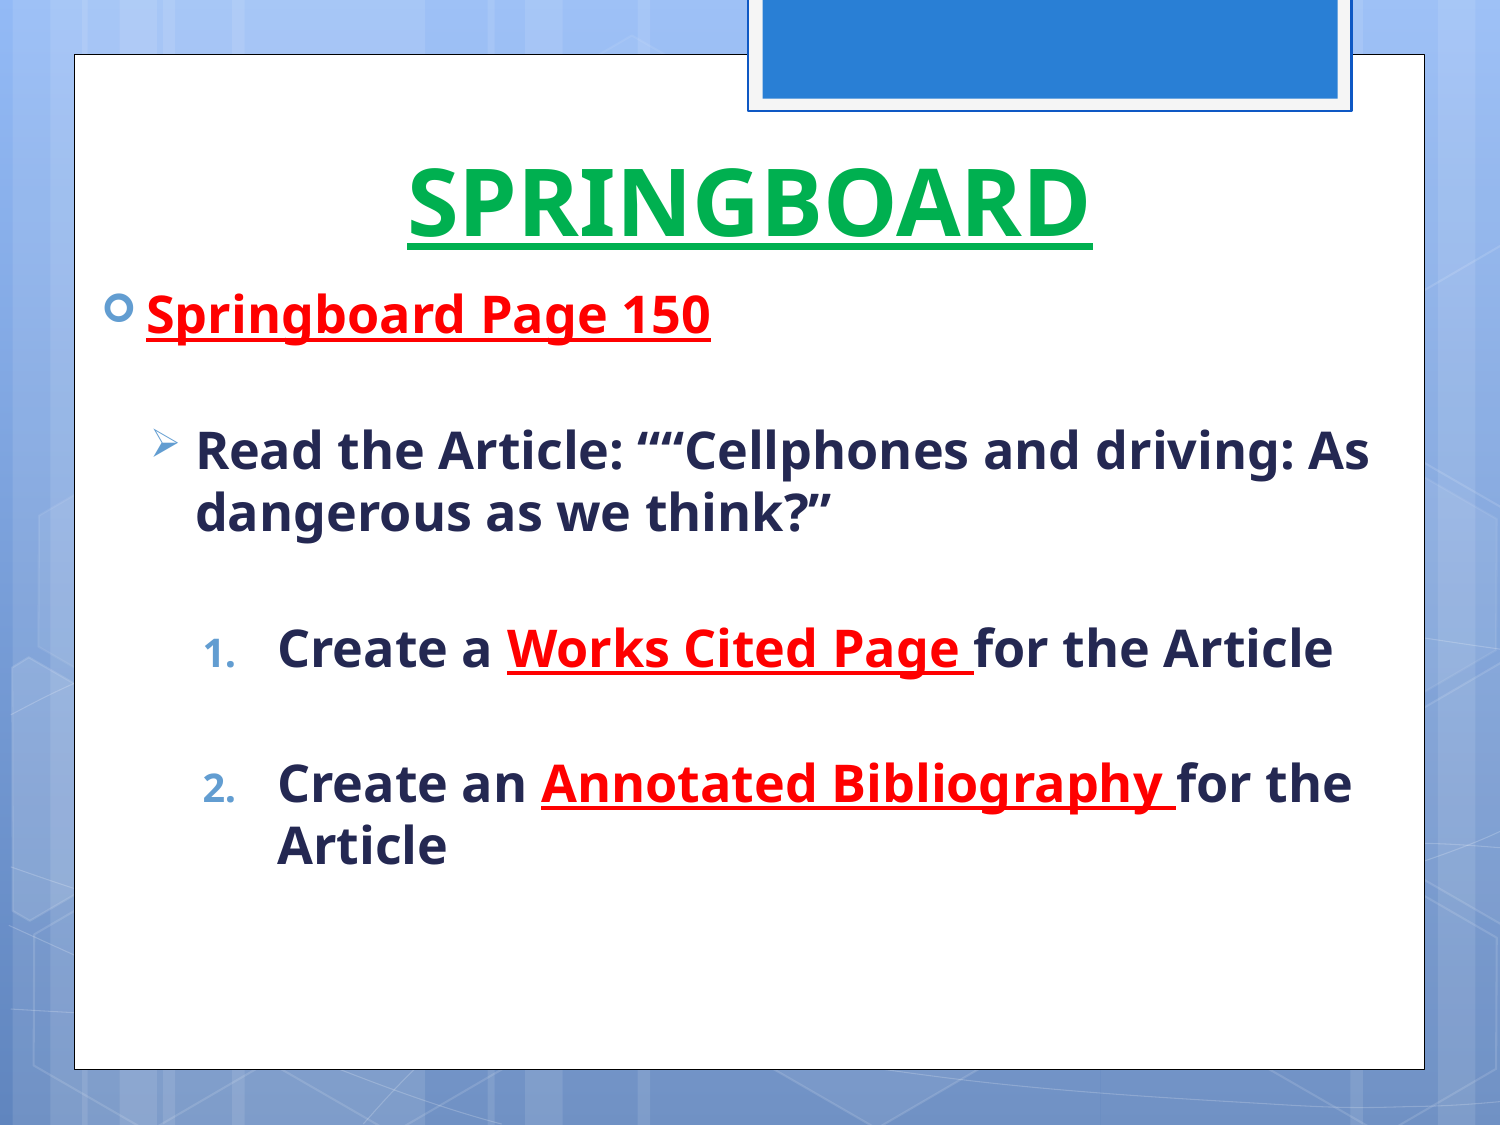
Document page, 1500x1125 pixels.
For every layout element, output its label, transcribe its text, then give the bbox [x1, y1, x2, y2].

title SPRINGBOARD [75, 75, 1425, 263]
list Springboard Page 150 Read the Article: ““Cellphones and driving: As dangerous as we think?” Create a Works Cited Page for the Article Create an Annotated Bibliography for the Article [75, 274, 1425, 988]
